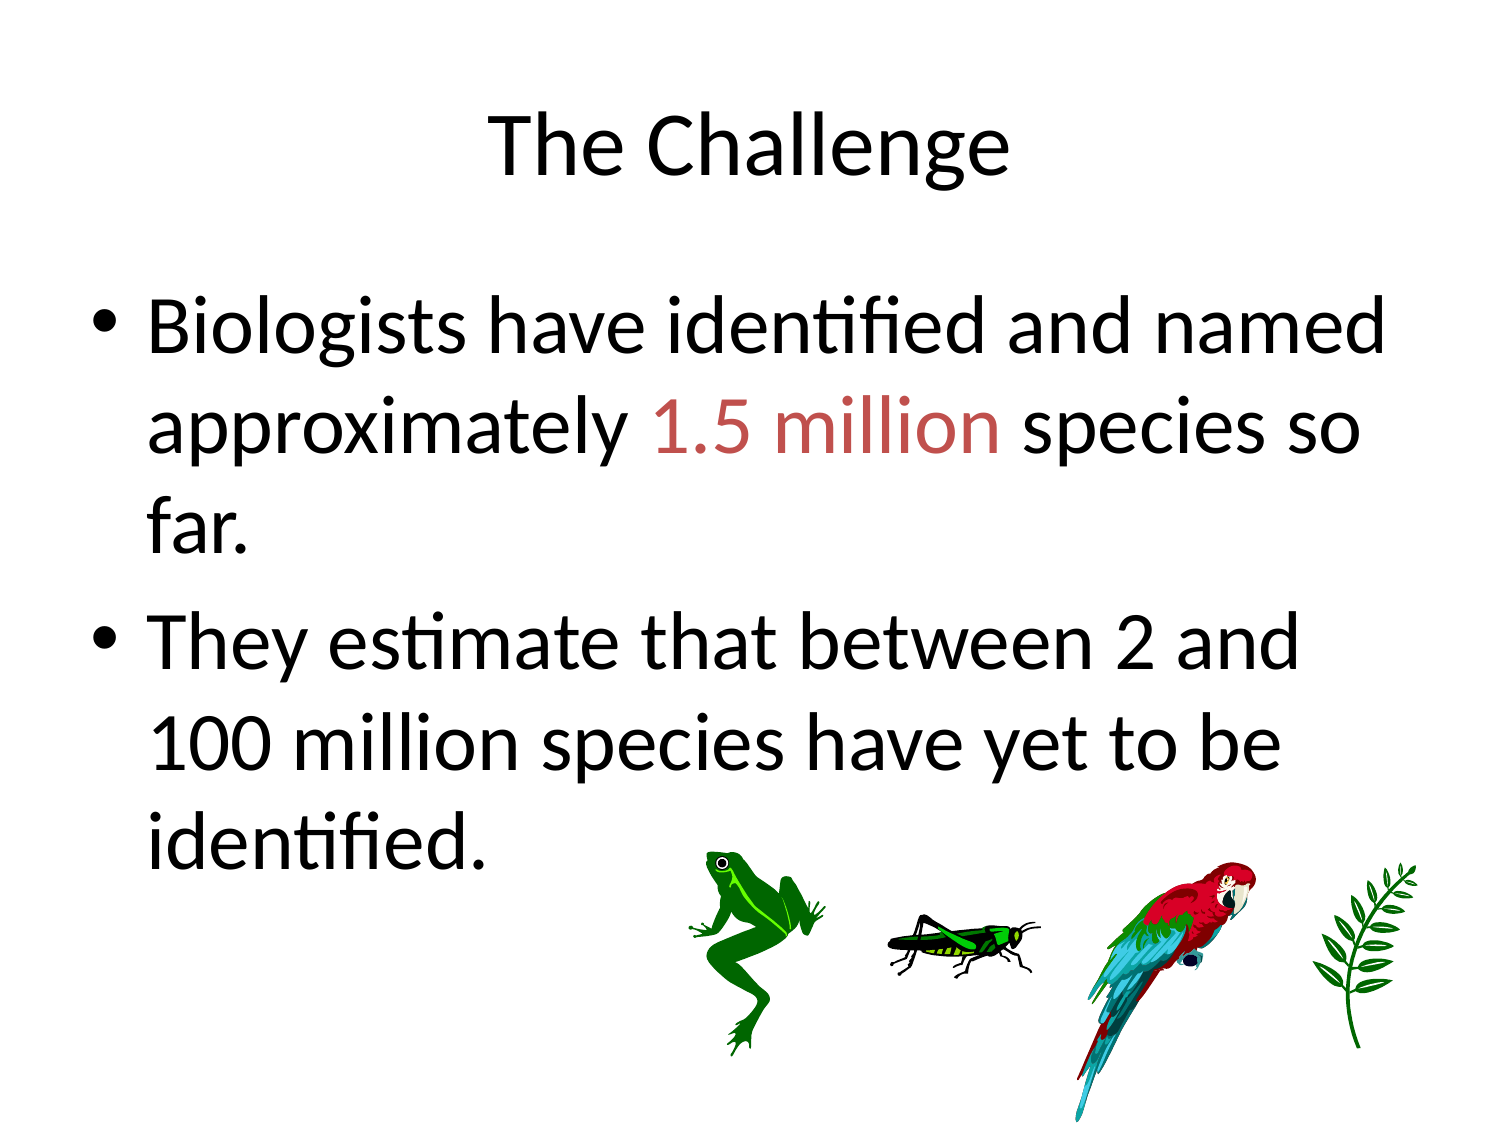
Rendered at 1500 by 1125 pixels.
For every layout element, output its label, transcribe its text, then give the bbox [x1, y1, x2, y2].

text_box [1312, 862, 1418, 1049]
list Biologists have identified and named approximately 1.5 million species so far. They estimate that between 2 and 100 million species have yet to be identified. [75, 262, 1425, 1005]
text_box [1074, 860, 1258, 1125]
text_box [887, 912, 1042, 980]
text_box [687, 849, 827, 1060]
title The Challenge [75, 45, 1425, 233]
